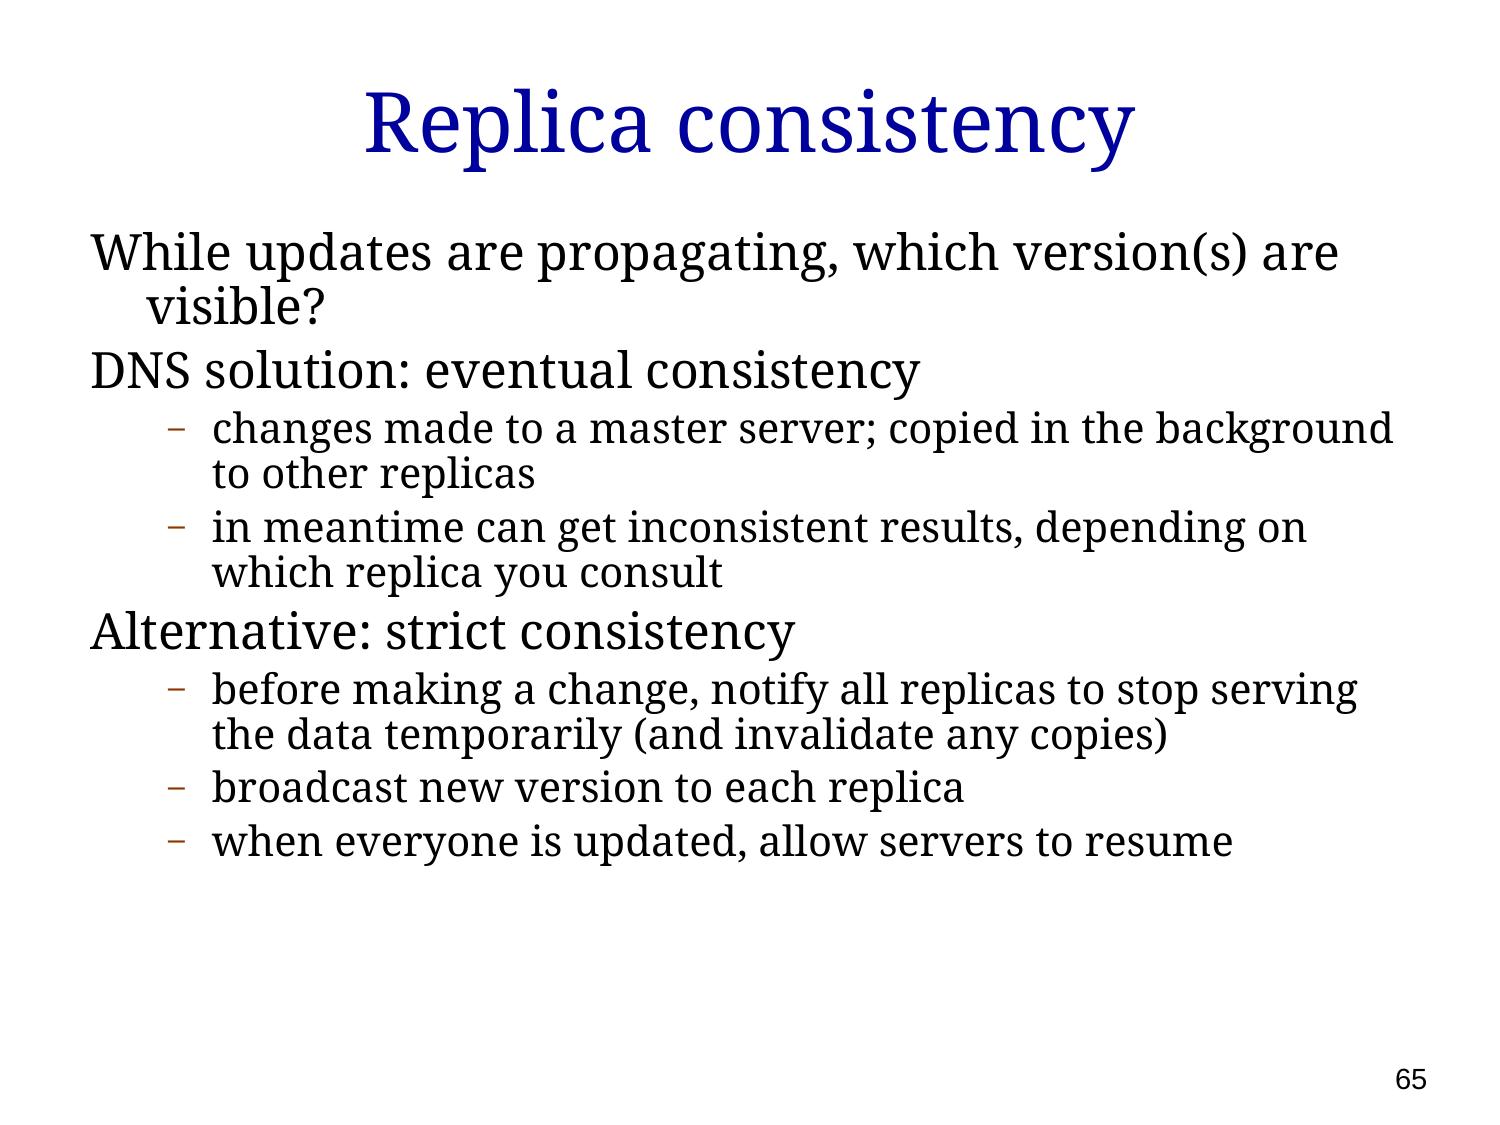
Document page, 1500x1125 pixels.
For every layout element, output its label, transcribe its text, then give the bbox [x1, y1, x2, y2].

title Replica consistency [74, 47, 1426, 191]
list While updates are propagating, which version(s) are visible? DNS solution: eventual consistency changes made to a master server; copied in the background to other replicas in meantime can get inconsistent results, depending on which replica you consult Alternative: strict consistency before making a change, notify all replicas to stop serving the data temporarily (and invalidate any copies) broadcast new version to each replica when everyone is updated, allow servers to resume [74, 219, 1426, 963]
slide_number 65 [1092, 1024, 1443, 1103]
